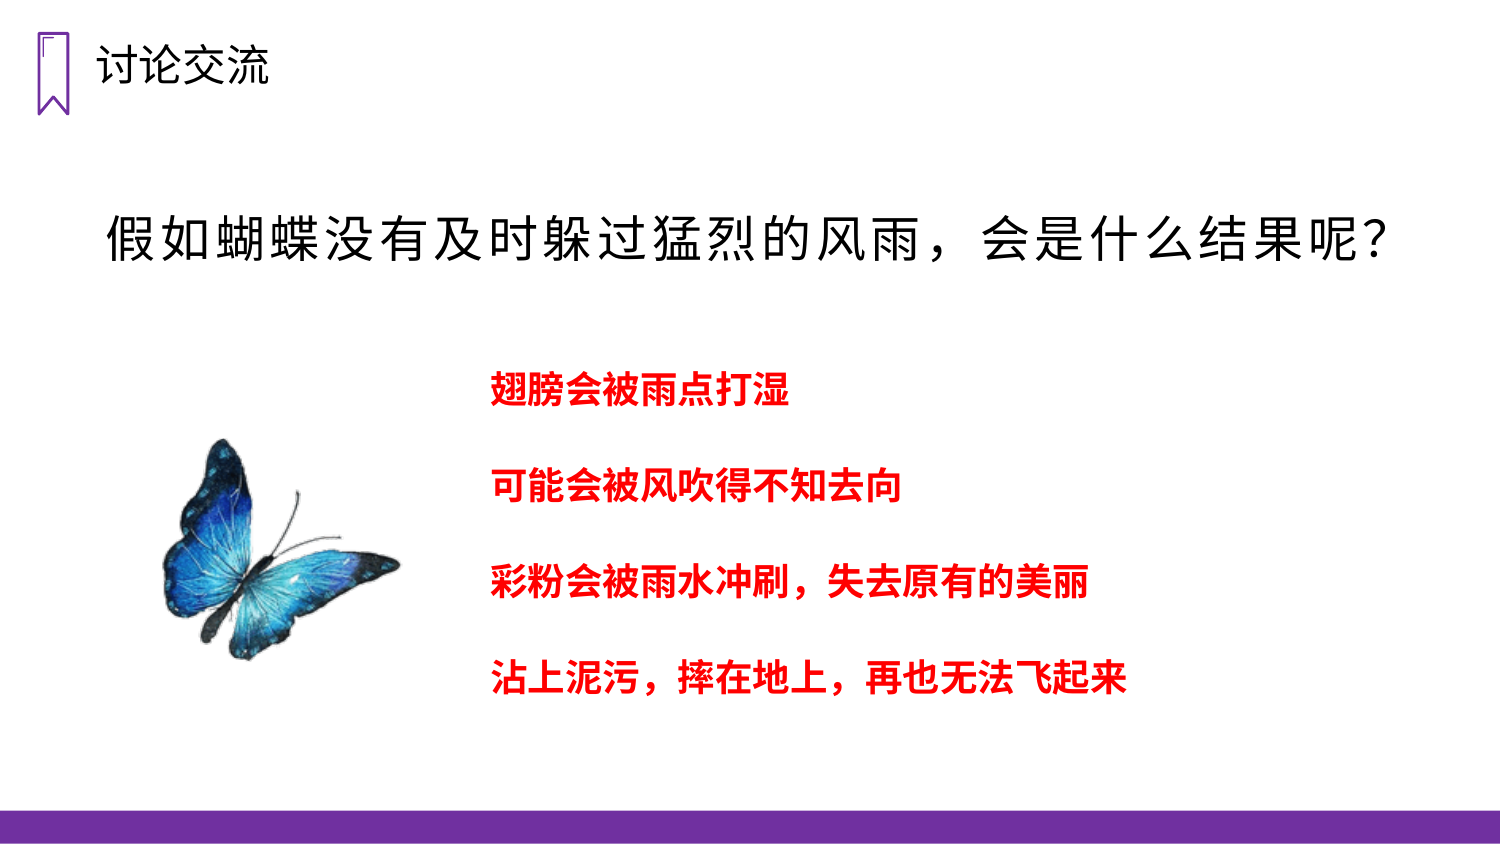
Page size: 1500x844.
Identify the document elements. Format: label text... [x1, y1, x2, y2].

text_box 讨论交流 [83, 32, 282, 96]
text_box 翅膀会被雨点打湿 [478, 360, 1167, 417]
text_box 沾上泥污，摔在地上，再也无法飞起来 [479, 648, 1394, 705]
text_box 彩粉会被雨水冲刷，失去原有的美丽 [478, 552, 1336, 609]
text_box 可能会被风吹得不知去向 [478, 456, 1167, 513]
text_box 假如蝴蝶没有及时躲过猛烈的风雨，会是什么结果呢？ [94, 189, 1402, 274]
text_box [122, 423, 443, 681]
